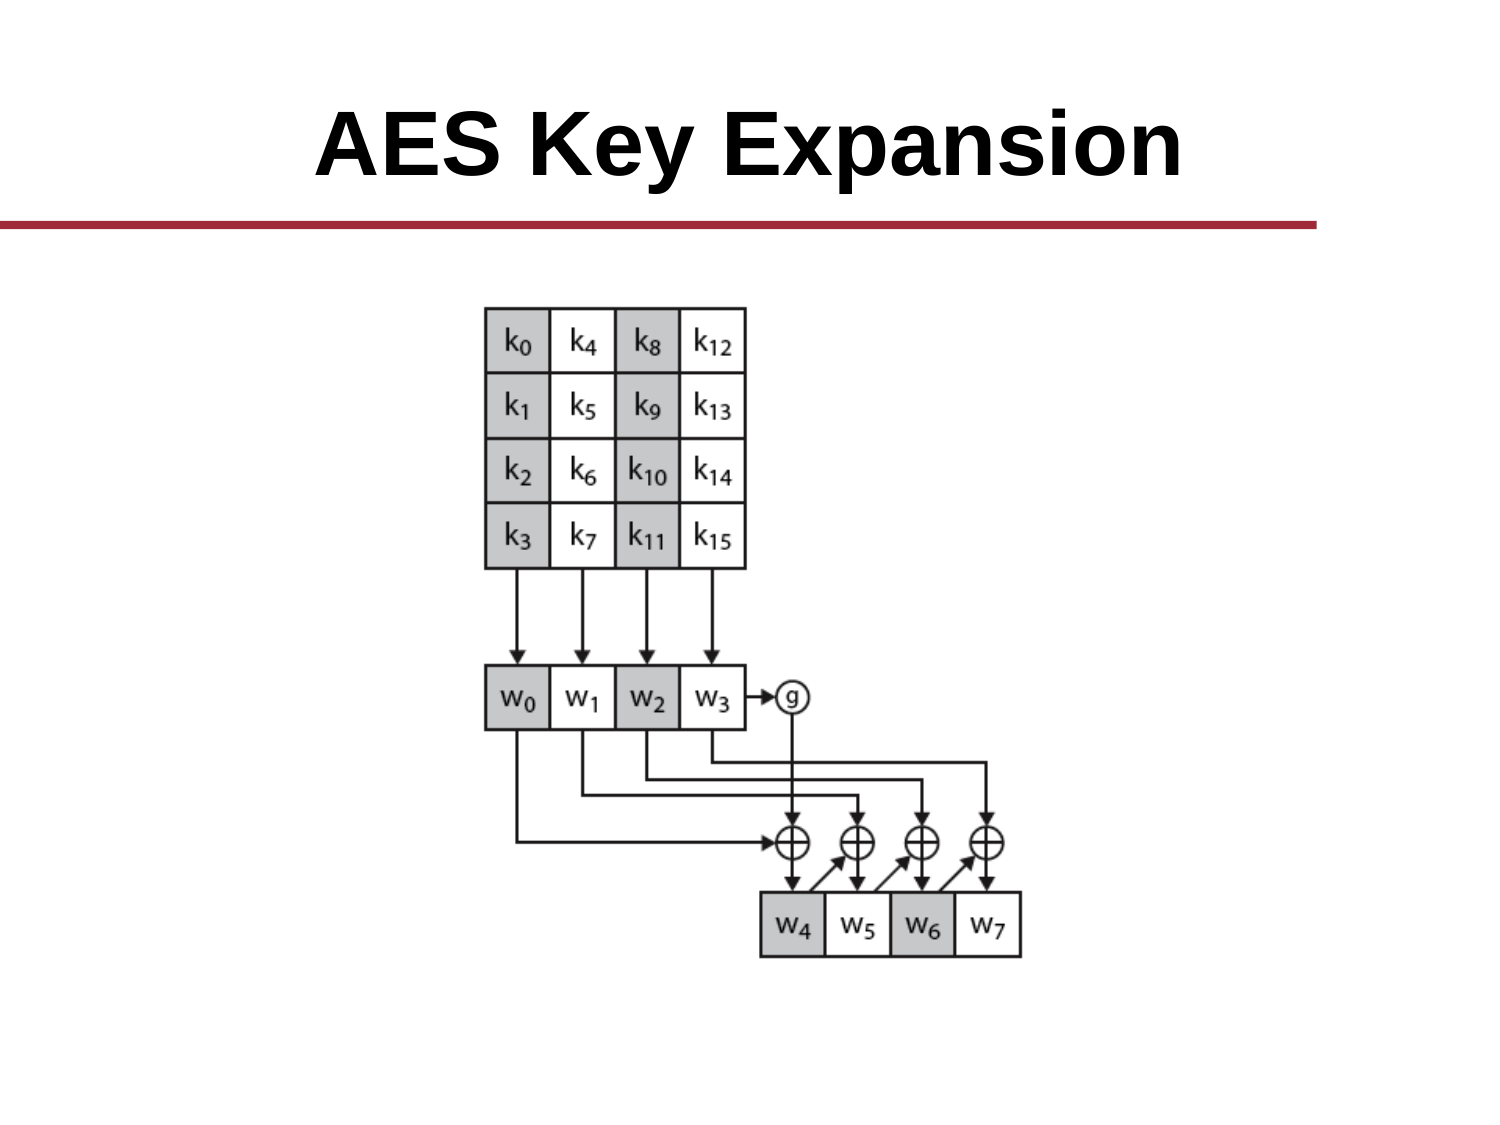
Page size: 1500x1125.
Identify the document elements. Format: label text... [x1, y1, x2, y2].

text_box AES Key Expansion [74, 45, 1425, 233]
picture [449, 287, 1052, 985]
